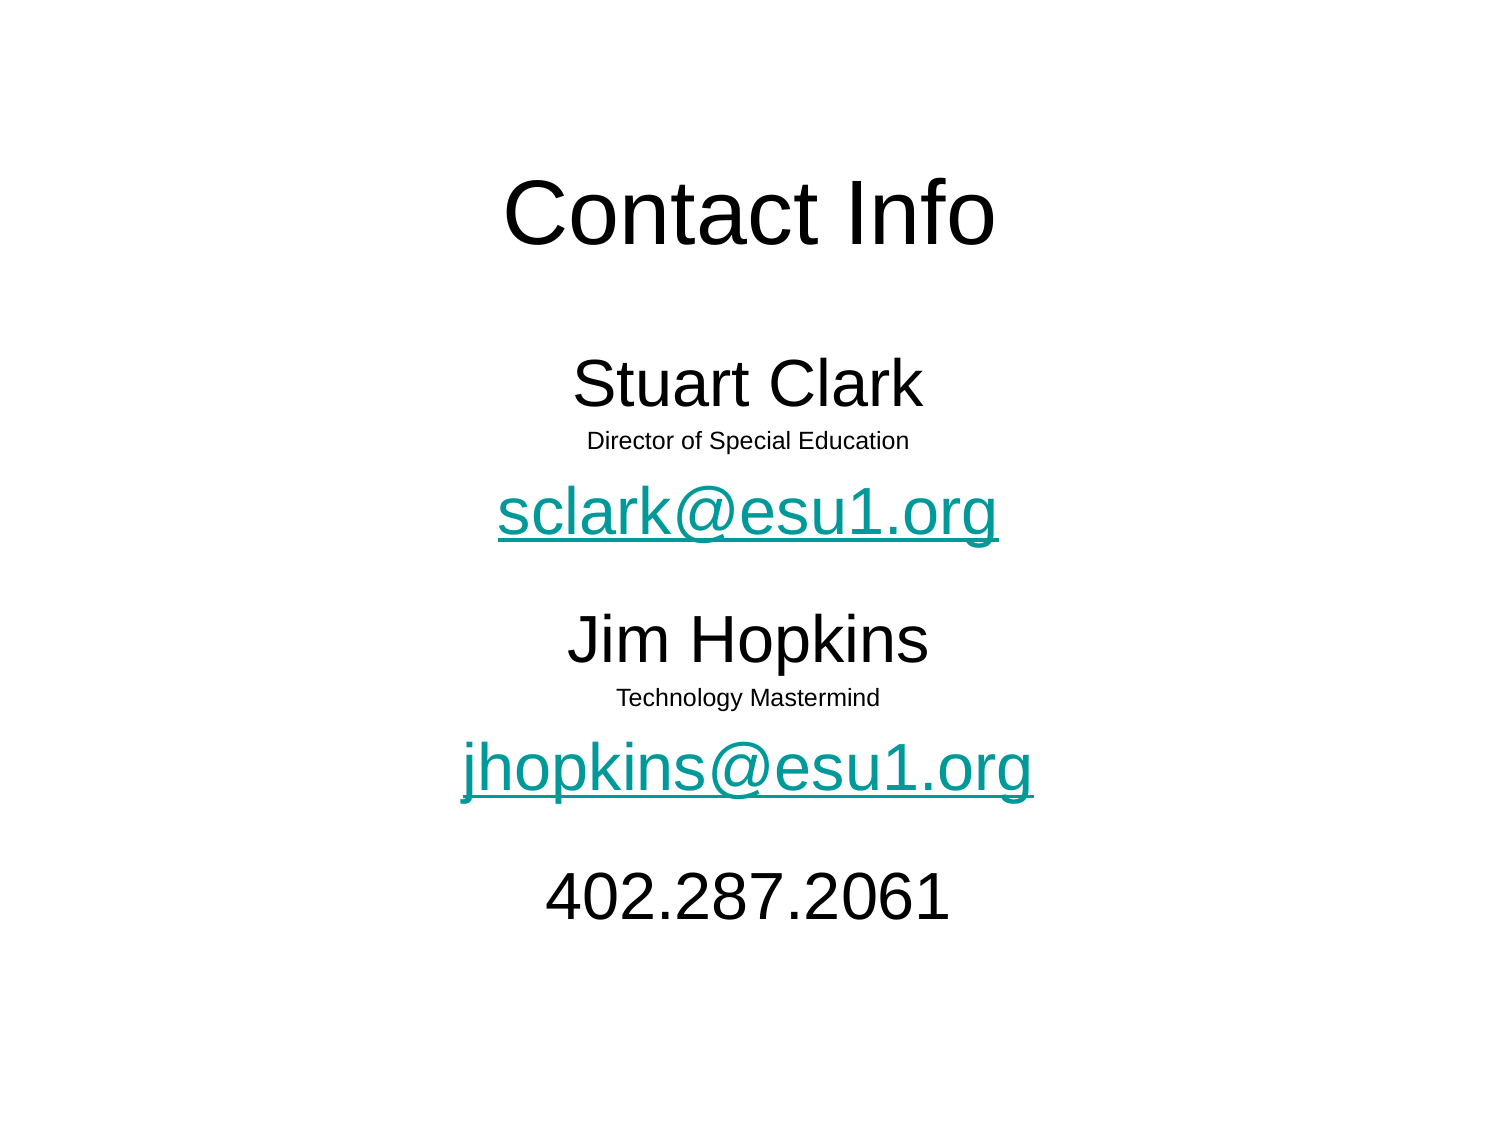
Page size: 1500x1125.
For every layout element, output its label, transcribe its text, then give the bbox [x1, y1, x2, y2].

title Contact Info [112, 87, 1388, 329]
subtitle Stuart Clark Director of Special Education sclark@esu1.org Jim Hopkins Technology Mastermind jhopkins@esu1.org 402.287.2061 [223, 331, 1274, 1051]
